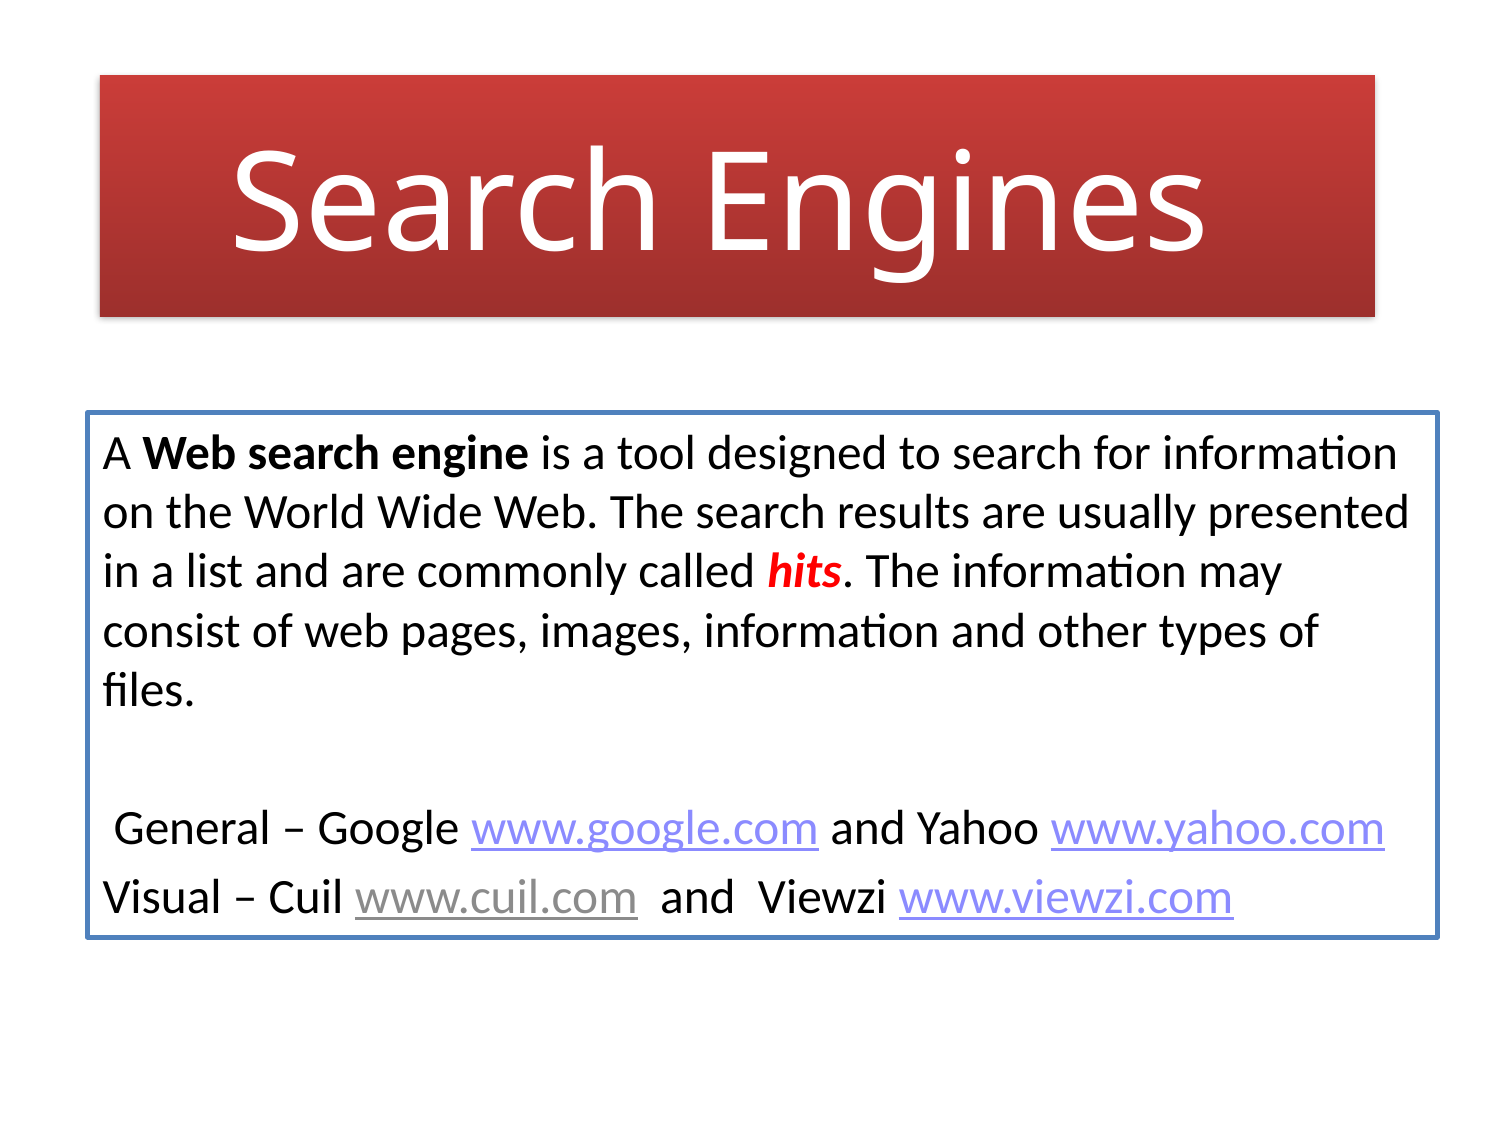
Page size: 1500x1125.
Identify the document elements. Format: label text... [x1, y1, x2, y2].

subtitle A Web search engine is a tool designed to search for information on the World Wide Web. The search results are usually presented in a list and are commonly called hits. The information may consist of web pages, images, information and other types of files. General – Google www.google.com and Yahoo www.yahoo.com Visual – Cuil www.cuil.com and Viewzi www.viewzi.com [85, 410, 1440, 940]
title Search Engines [99, 75, 1375, 317]
